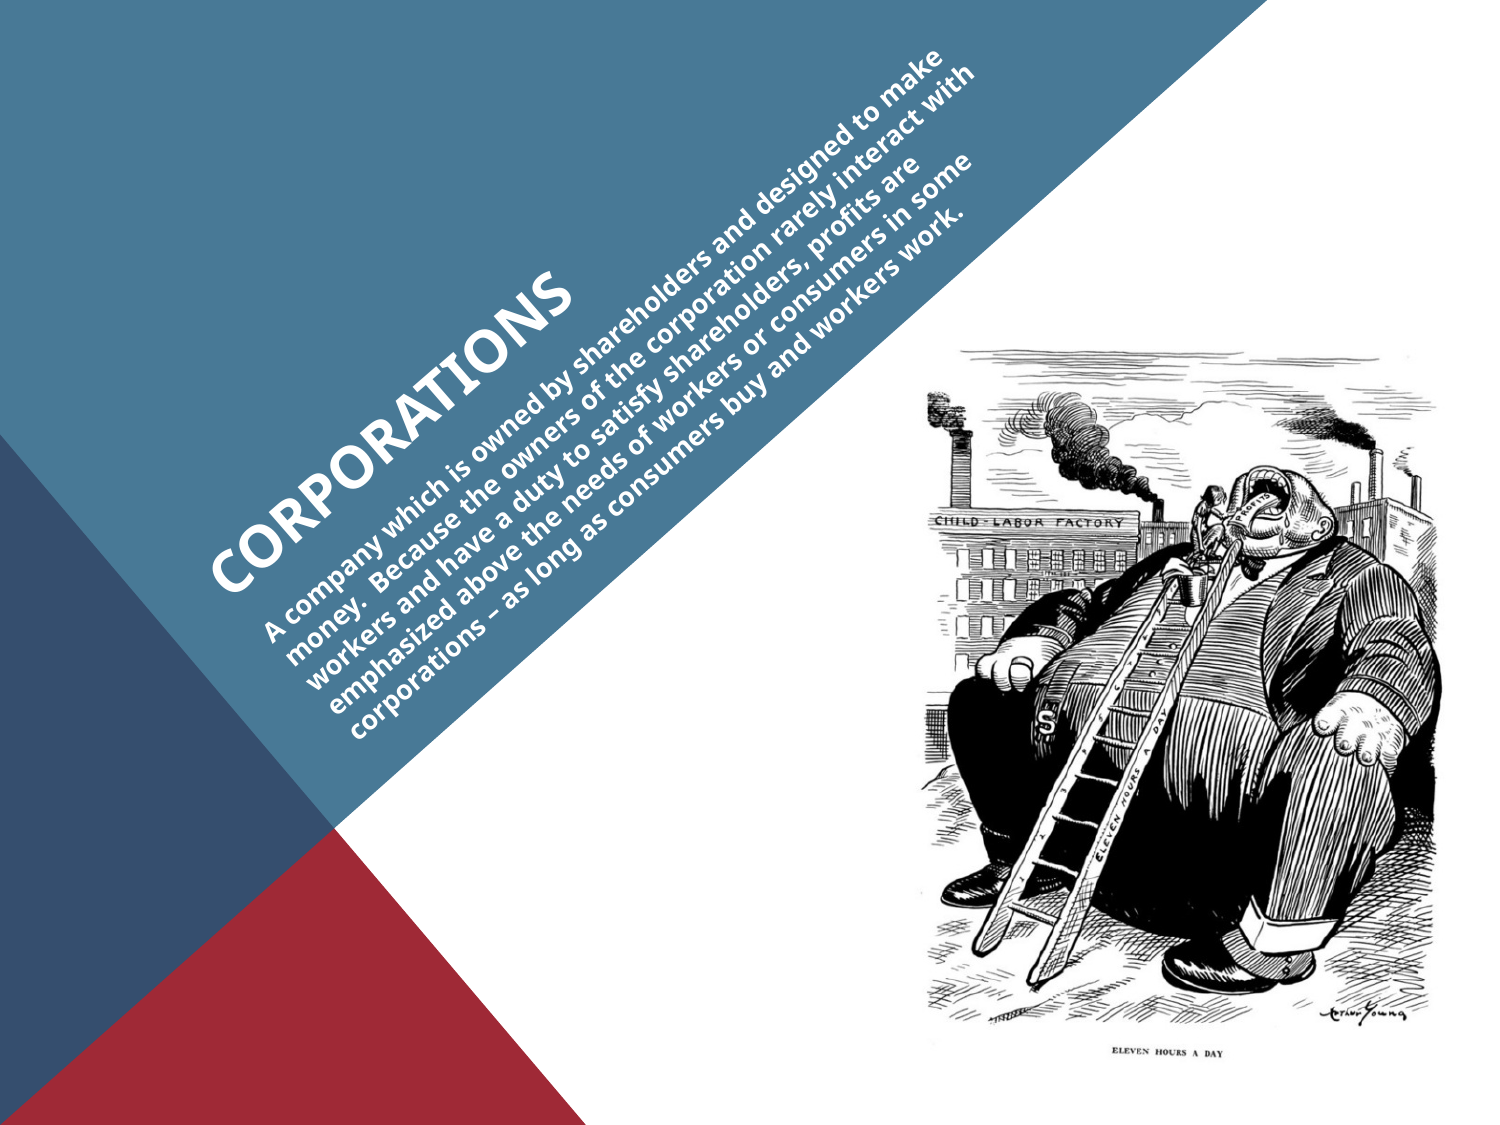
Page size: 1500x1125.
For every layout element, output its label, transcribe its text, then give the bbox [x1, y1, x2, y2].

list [899, 349, 1460, 1065]
title corporations [174, 0, 872, 621]
list A company which is owned by shareholders and designed to make money. Because the owners of the corporation rarely interact with workers and have a duty to satisfy shareholders, profits are emphasized above the needs of workers or consumers in some corporations – as long as consumers buy and workers work. [238, 4, 1081, 772]
